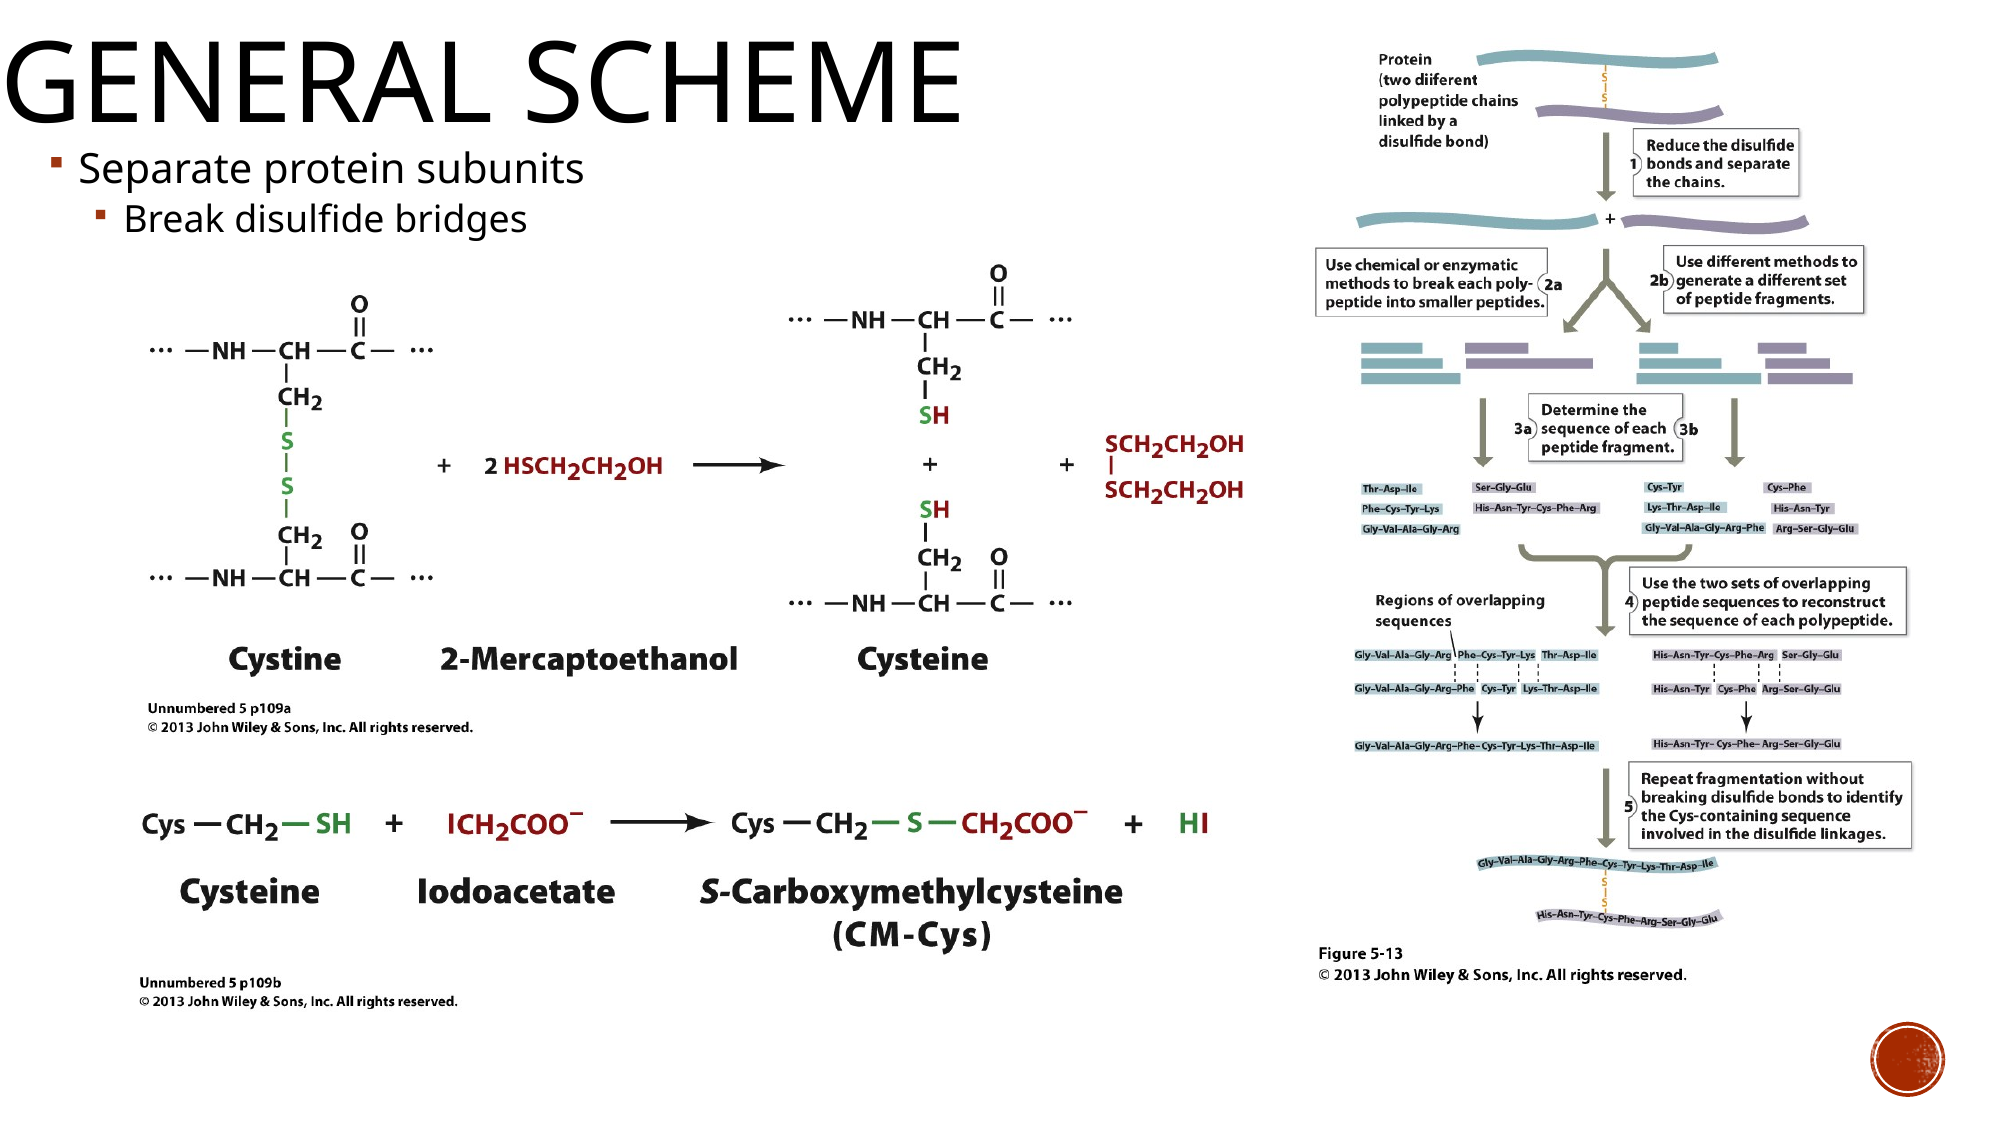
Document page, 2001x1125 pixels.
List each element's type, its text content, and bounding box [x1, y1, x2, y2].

title General scheme [0, 0, 1635, 218]
picture [142, 253, 1250, 739]
list Separate protein subunits Break disulfide bridges [33, 139, 1187, 805]
picture [133, 788, 1218, 1012]
picture [1311, 38, 1920, 987]
